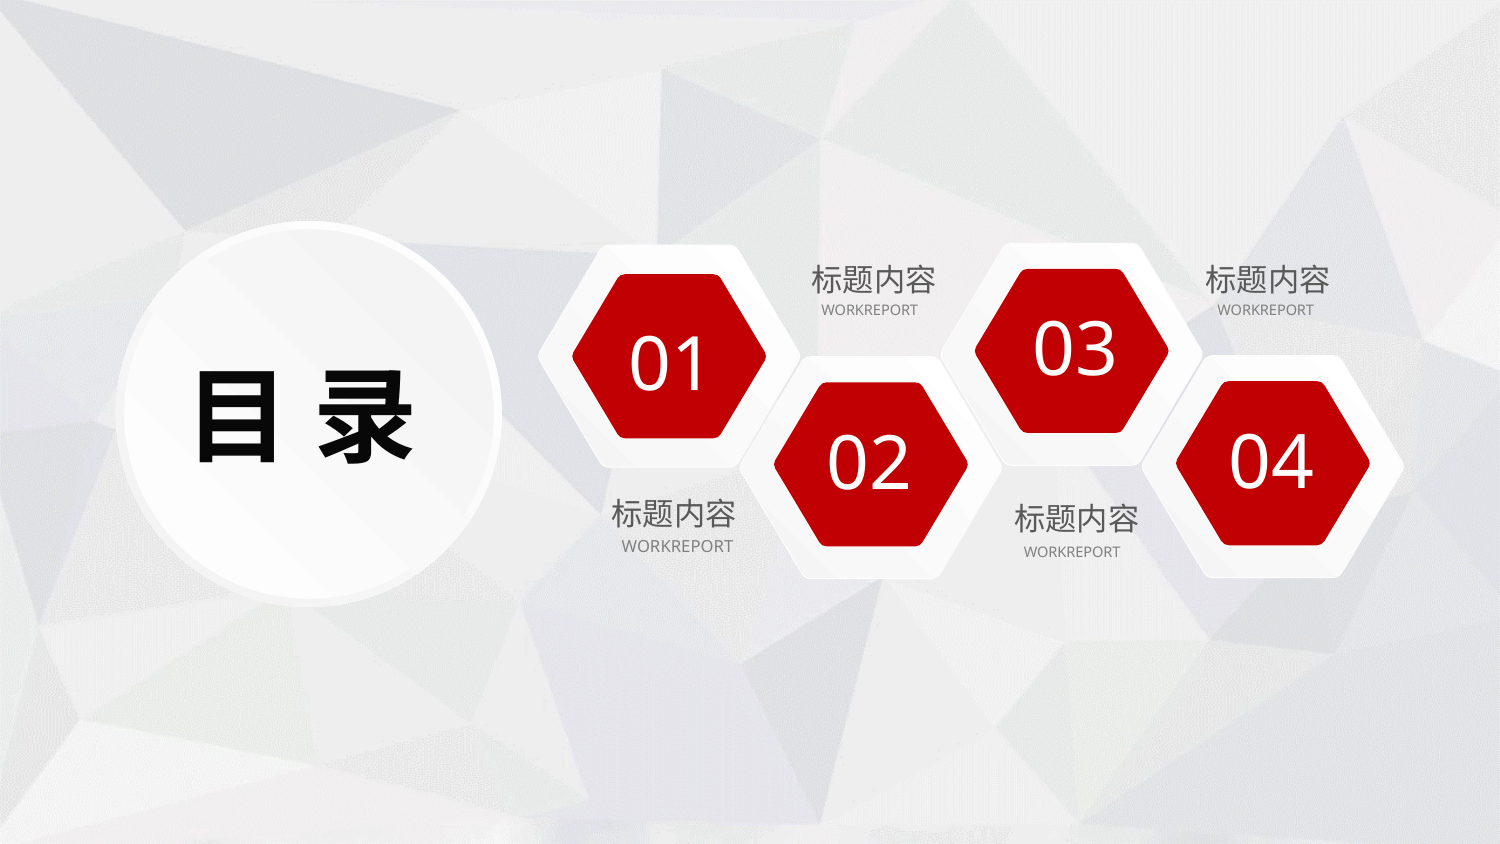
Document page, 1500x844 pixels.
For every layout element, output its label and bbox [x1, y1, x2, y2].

text_box [940, 242, 1204, 467]
text_box [537, 244, 801, 468]
text_box [115, 220, 503, 608]
text_box [796, 252, 966, 327]
text_box [739, 355, 1003, 580]
picture [0, 0, 1500, 844]
text_box [1190, 252, 1360, 327]
text_box [999, 491, 1169, 569]
text_box [596, 486, 766, 565]
text_box [1141, 354, 1405, 579]
